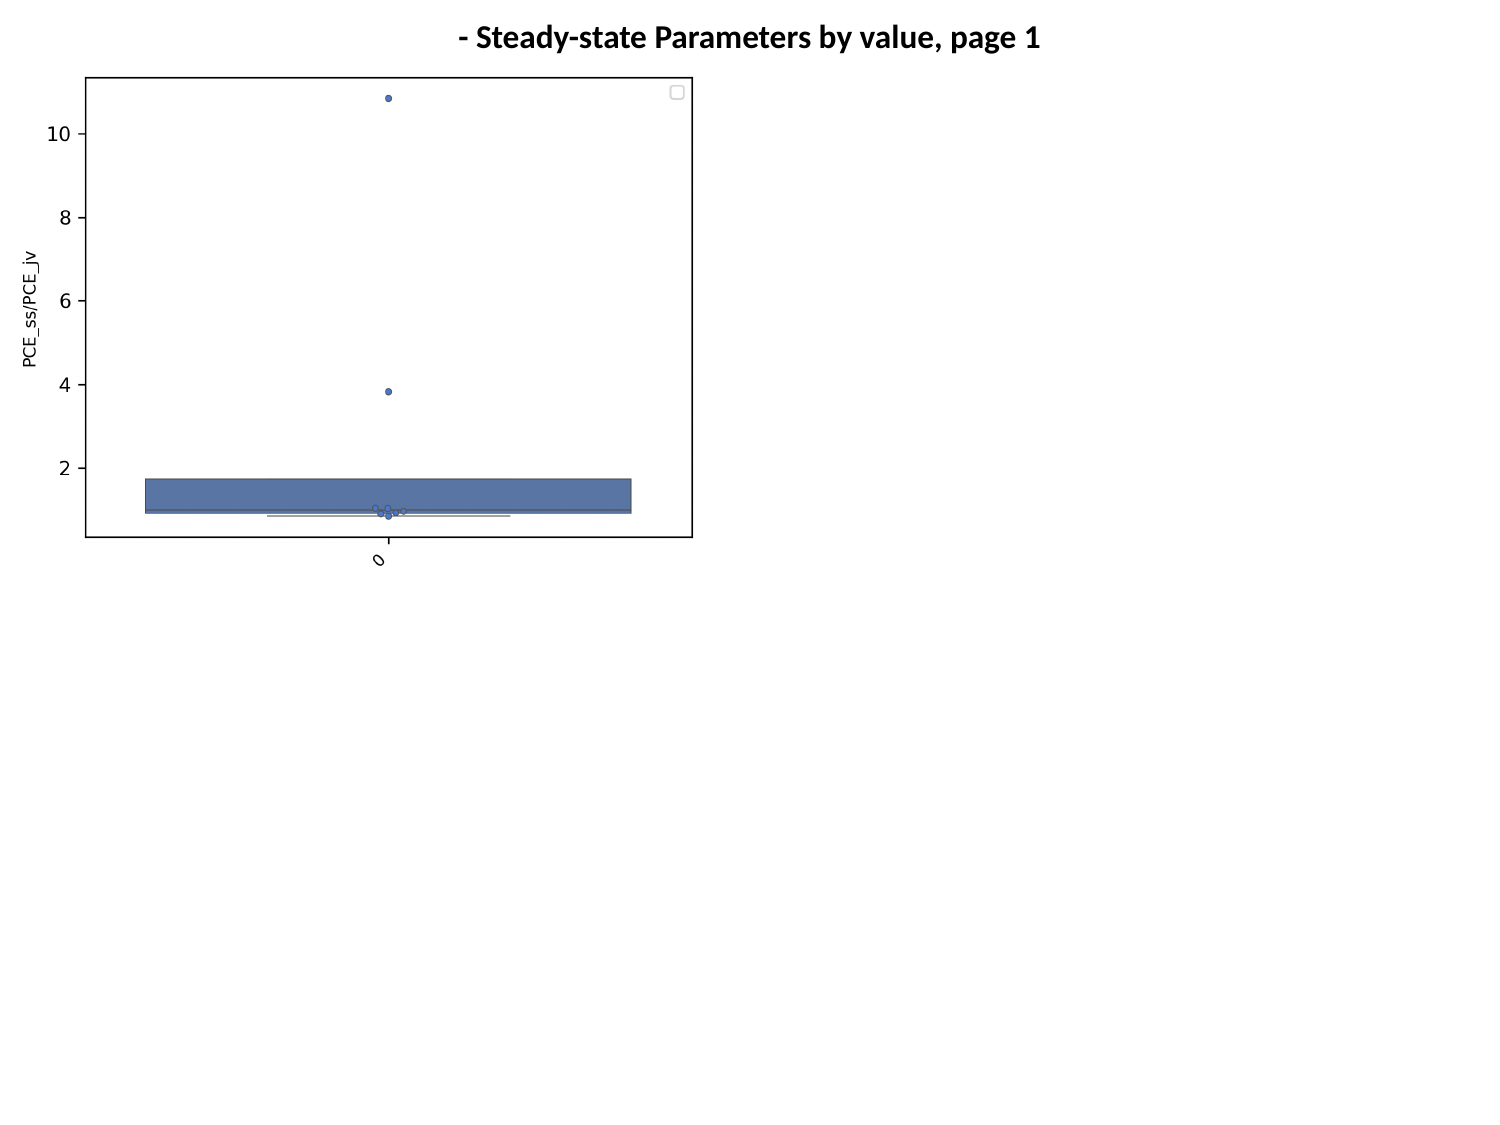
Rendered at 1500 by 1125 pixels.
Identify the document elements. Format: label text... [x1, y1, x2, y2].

picture [0, 56, 713, 591]
title - Steady-state Parameters by value, page 1 [0, 0, 1500, 75]
